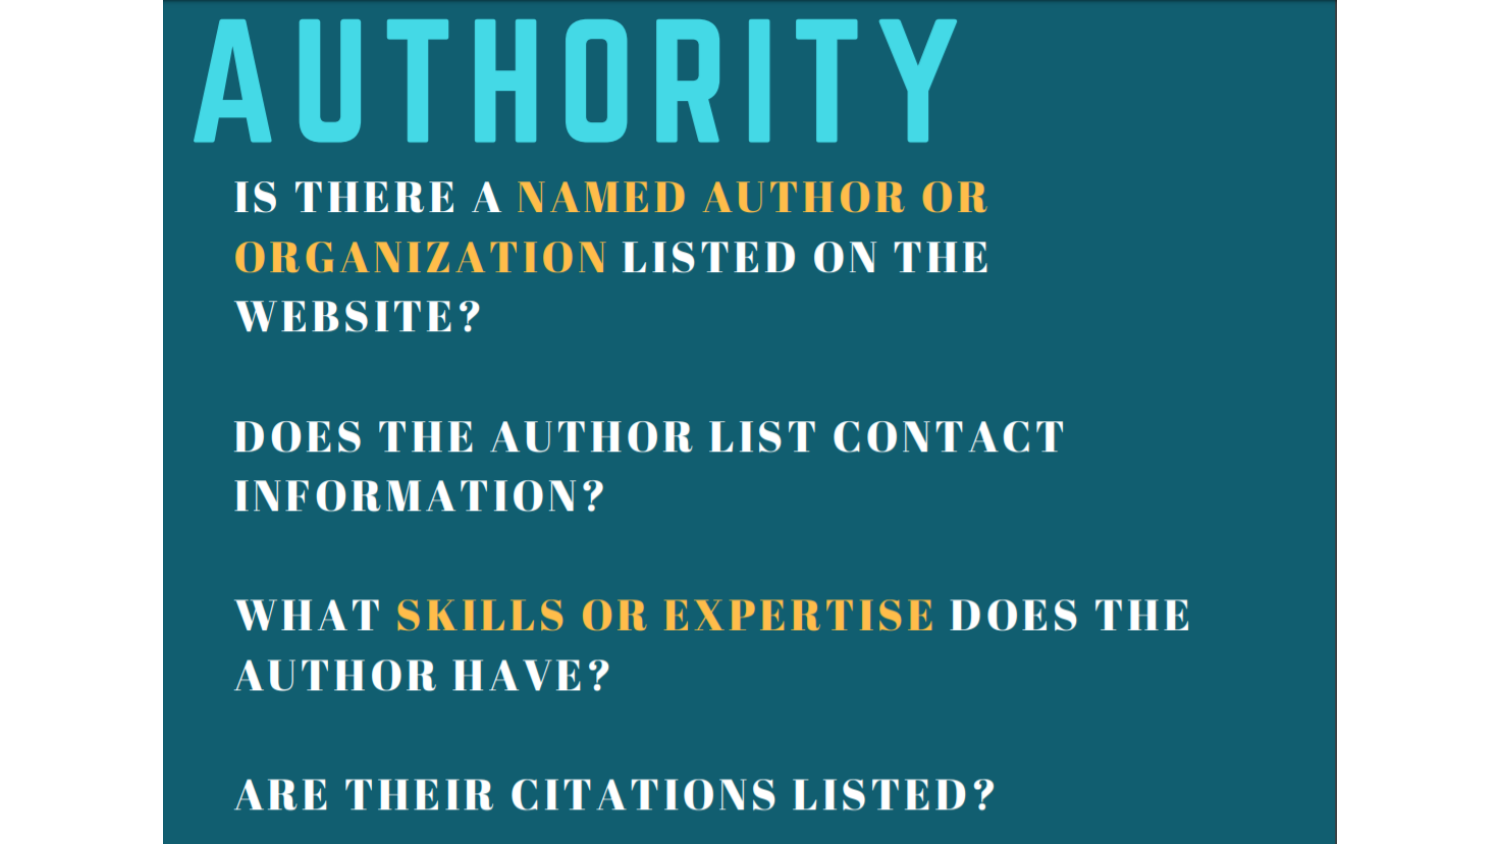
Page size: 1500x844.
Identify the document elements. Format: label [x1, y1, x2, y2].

picture [163, 0, 1337, 844]
